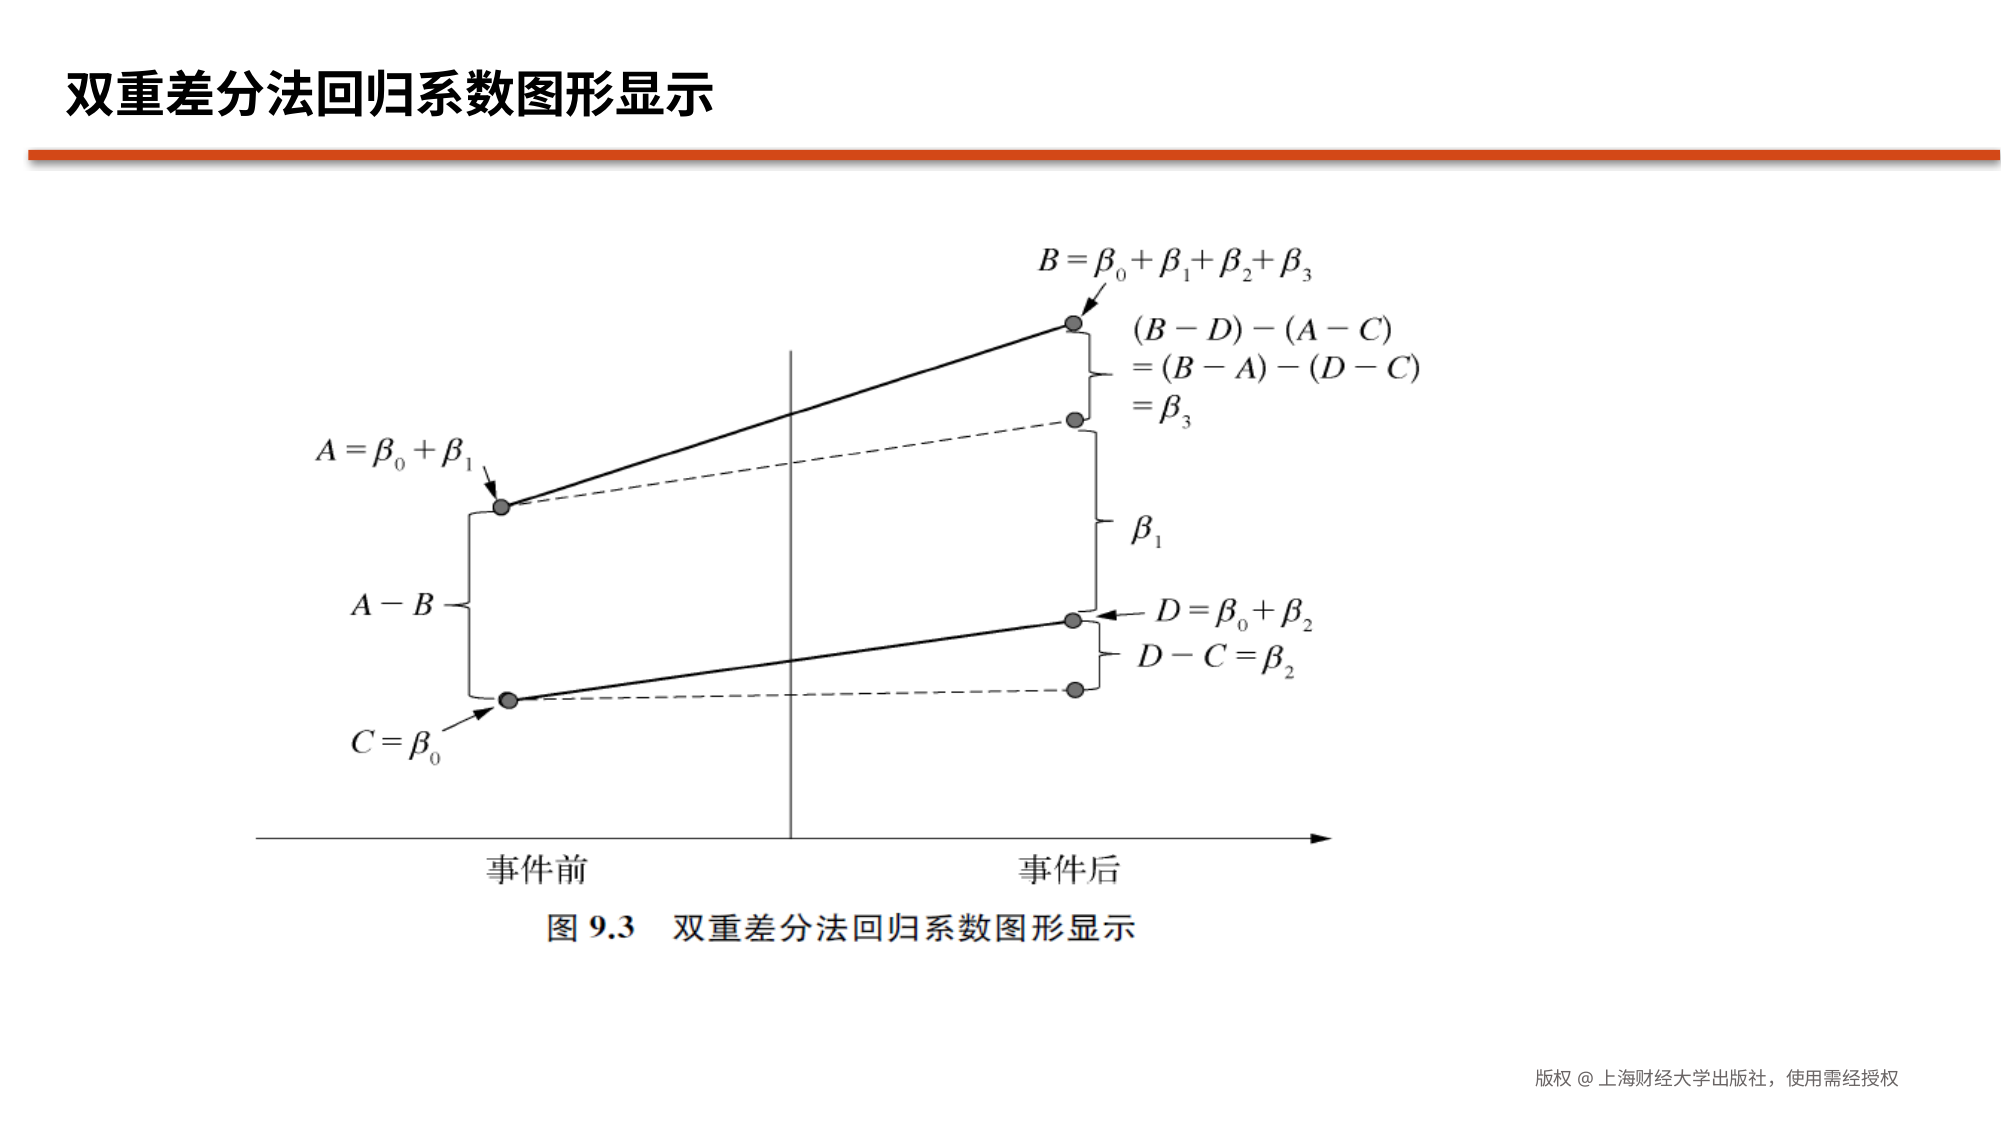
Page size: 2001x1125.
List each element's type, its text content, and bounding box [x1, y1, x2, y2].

title 双重差分法回归系数图形显示 [50, 50, 1825, 138]
footer 版权@上海财经大学出版社，使用需经授权 [1483, 1046, 1950, 1109]
picture [207, 205, 1511, 1001]
